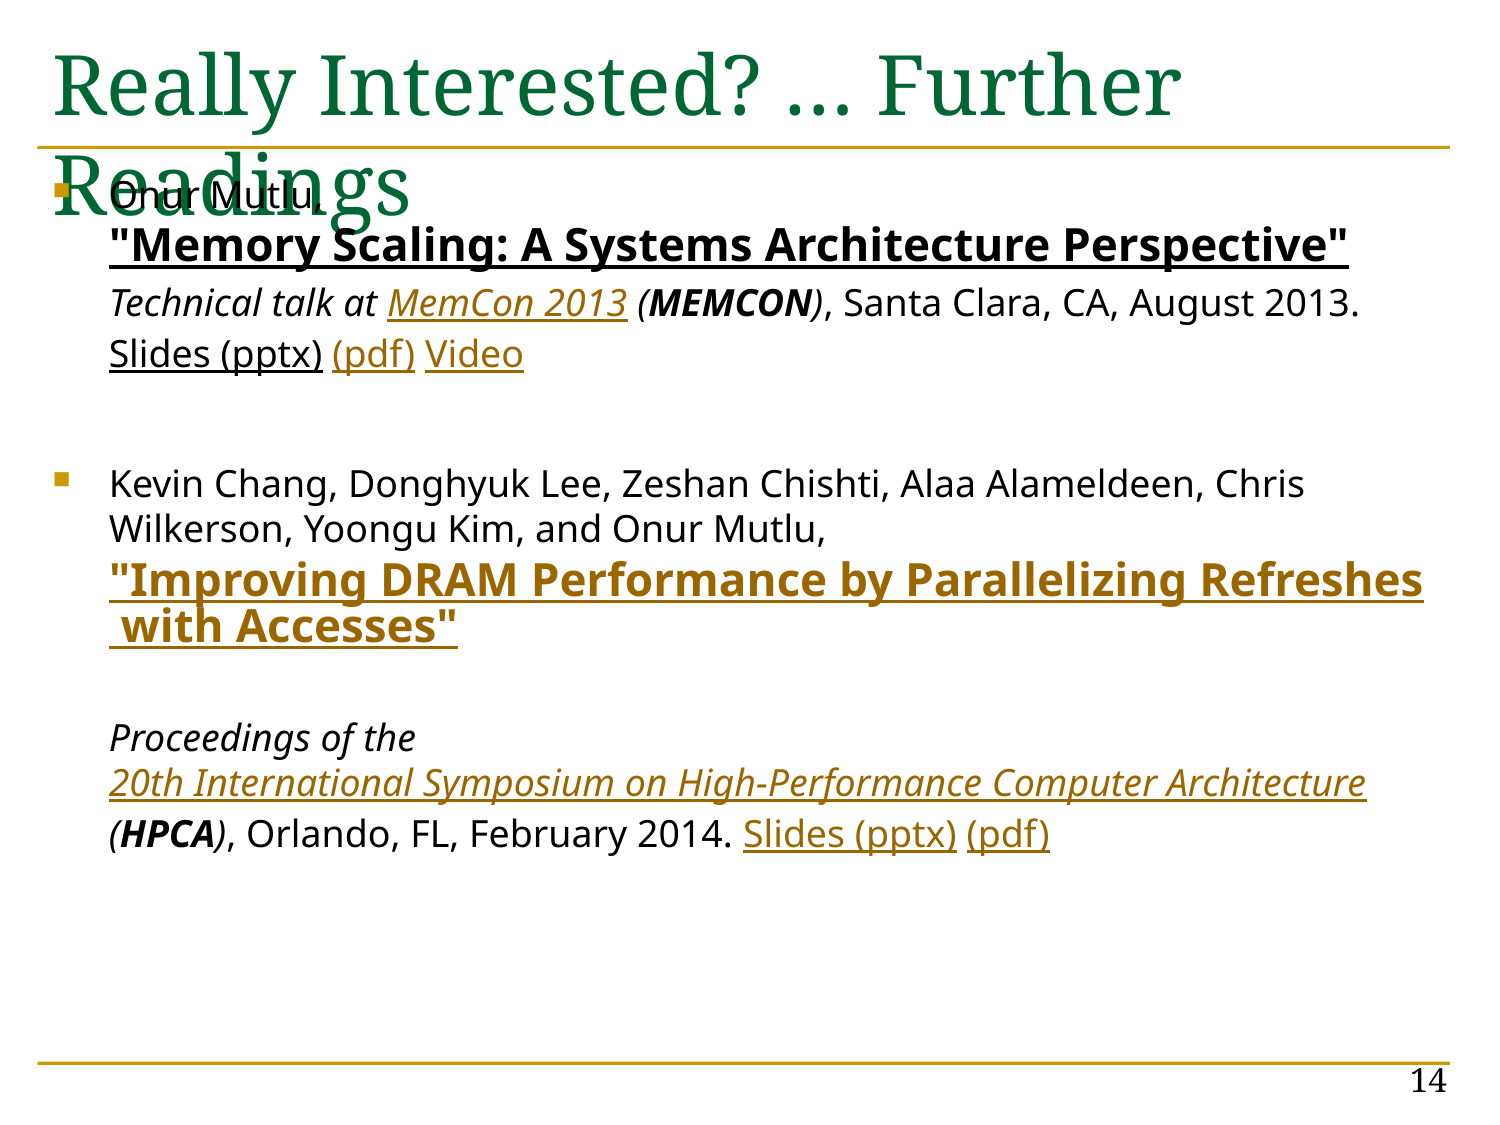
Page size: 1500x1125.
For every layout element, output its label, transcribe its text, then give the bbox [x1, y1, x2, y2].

list Onur Mutlu, "Memory Scaling: A Systems Architecture Perspective" Technical talk at MemCon 2013 (MEMCON), Santa Clara, CA, August 2013. Slides (pptx) (pdf) Video Kevin Chang, Donghyuk Lee, Zeshan Chishti, Alaa Alameldeen, Chris Wilkerson, Yoongu Kim, and Onur Mutlu, "Improving DRAM Performance by Parallelizing Refreshes with Accesses" Proceedings of the 20th International Symposium on High-Performance Computer Architecture (HPCA), Orlando, FL, February 2014. Slides (pptx) (pdf) [37, 163, 1450, 1016]
slide_number 14 [1111, 1036, 1462, 1112]
title Really Interested? … Further Readings [37, 24, 1450, 163]
